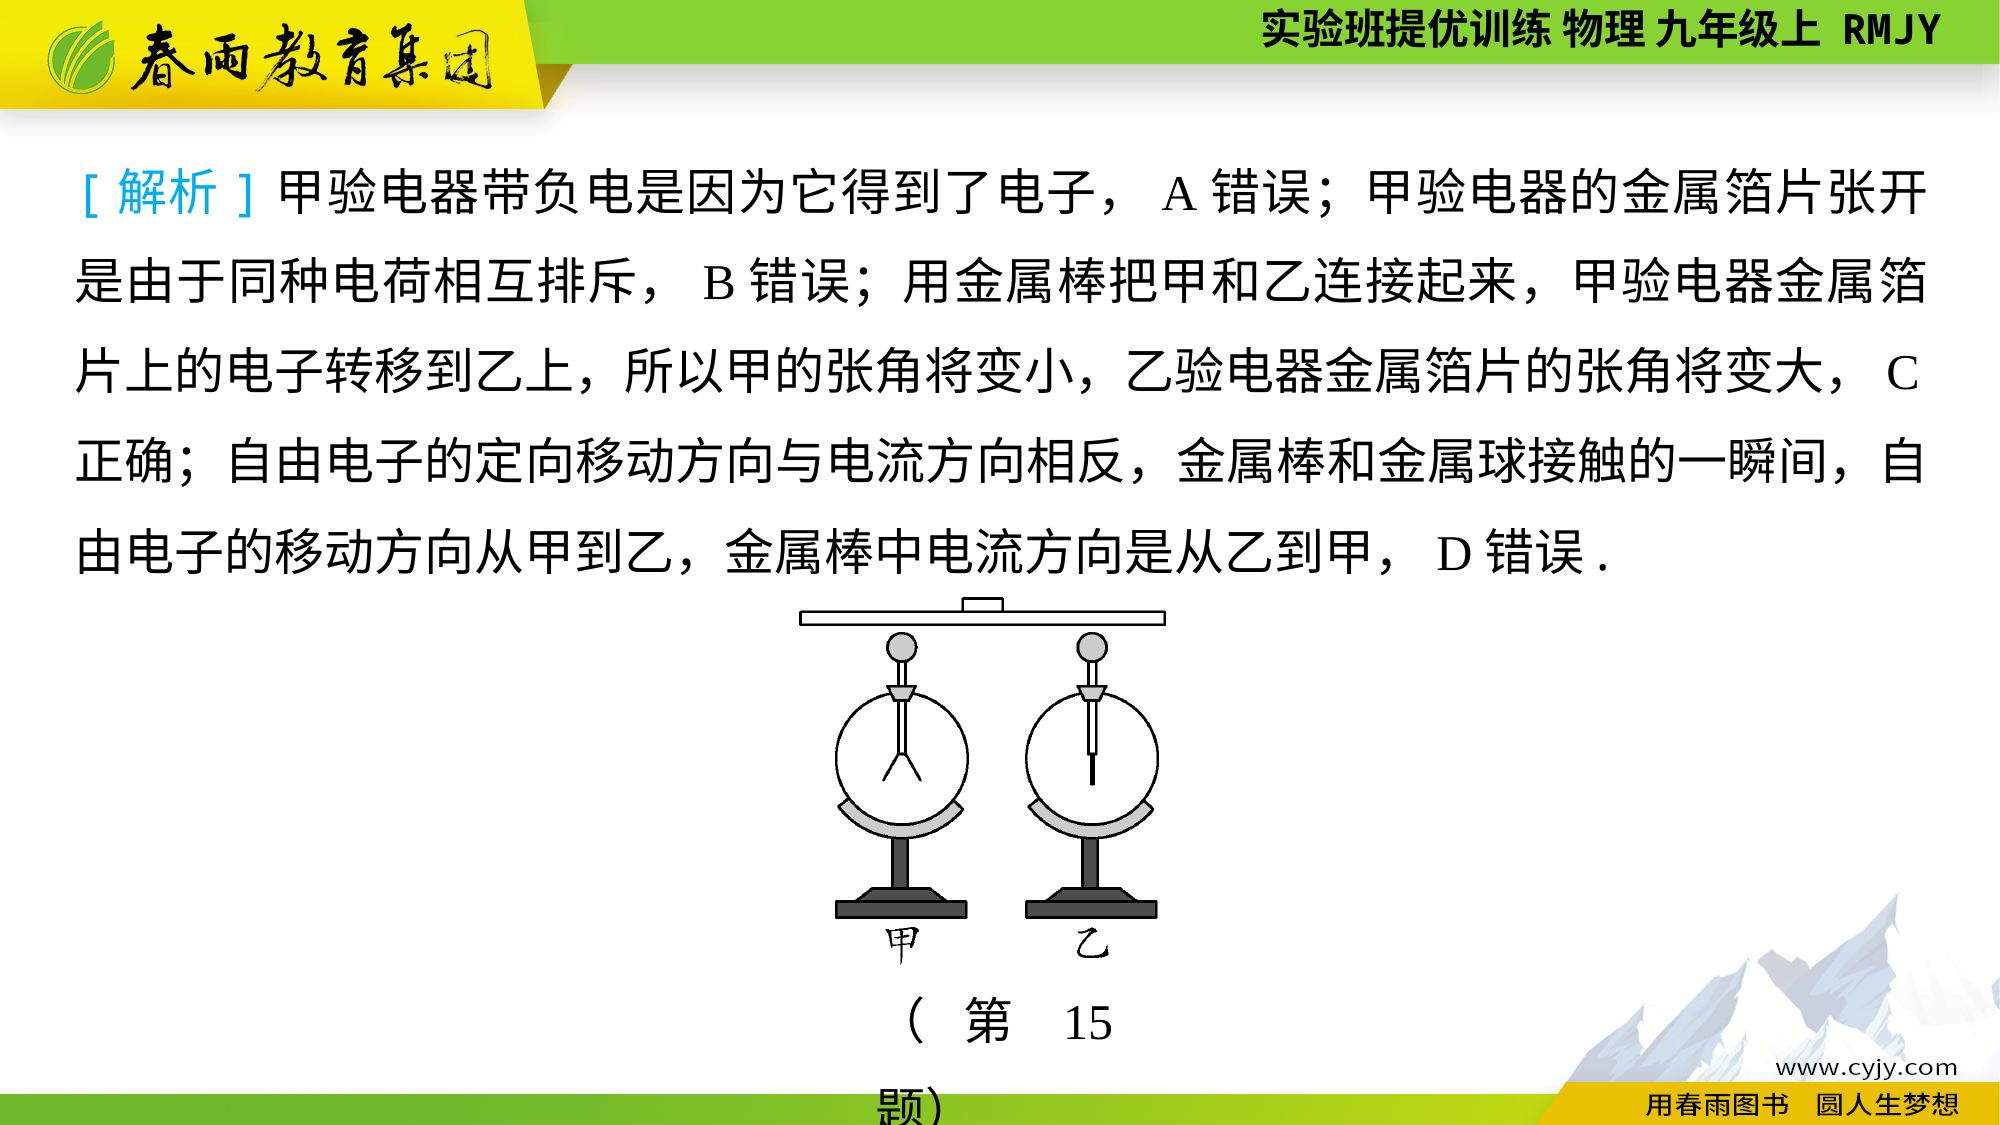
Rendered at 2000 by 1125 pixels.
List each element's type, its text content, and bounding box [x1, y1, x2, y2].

text_box （第15题） [860, 977, 1140, 1057]
picture [0, 0, 2000, 1125]
list [解析]甲验电器带负电是因为它得到了电子，A错误；甲验电器的金属箔片张开是由于同种电荷相互排斥，B错误；用金属棒把甲和乙连接起来，甲验电器金属箔片上的电子转移到乙上，所以甲的张角将变小，乙验电器金属箔片的张角将变大，C正确；自由电子的定向移动方向与电流方向相反，金属棒和金属球接触的一瞬间，自由电子的移动方向从甲到乙，金属棒中电流方向是从乙到甲，D错误. [59, 122, 1944, 581]
